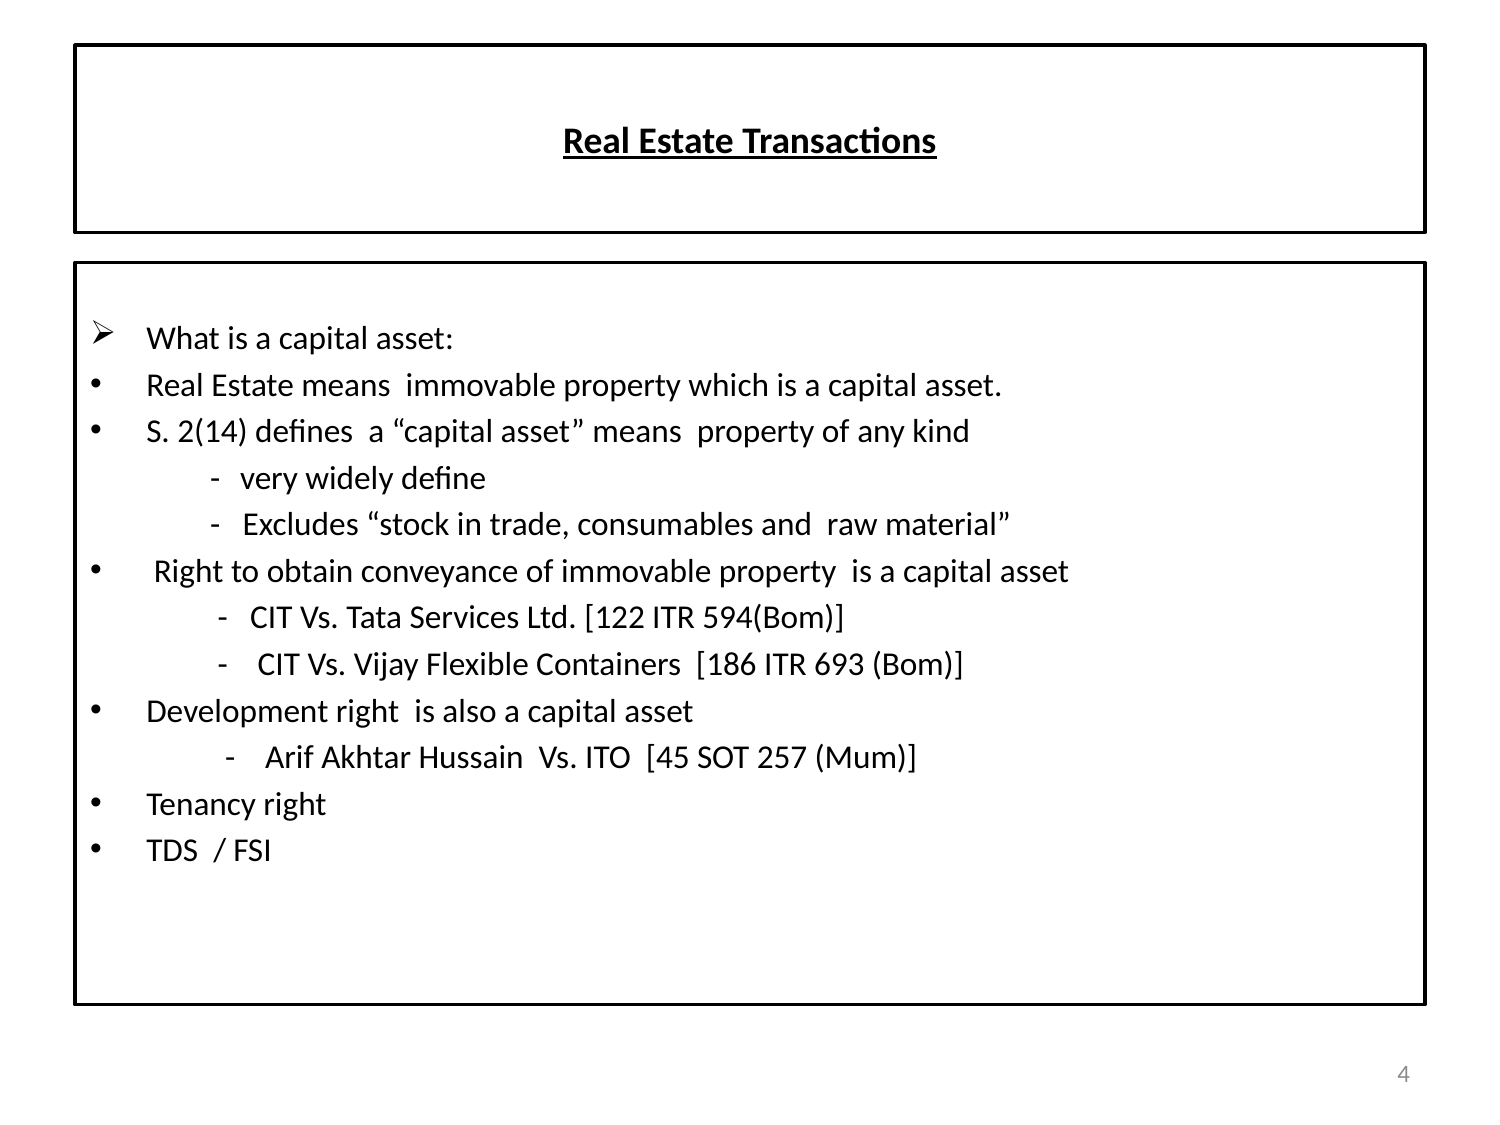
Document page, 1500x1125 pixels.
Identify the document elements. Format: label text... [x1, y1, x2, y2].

slide_number 4 [1074, 1042, 1425, 1103]
list What is a capital asset: Real Estate means immovable property which is a capital asset. S. 2(14) defines a “capital asset” means property of any kind - very widely define - Excludes “stock in trade, consumables and raw material” Right to obtain conveyance of immovable property is a capital asset - CIT Vs. Tata Services Ltd. [122 ITR 594(Bom)] - CIT Vs. Vijay Flexible Containers [186 ITR 693 (Bom)] Development right is also a capital asset - Arif Akhtar Hussain Vs. ITO [45 SOT 257 (Mum)] Tenancy right TDS / FSI [75, 262, 1425, 1005]
title Real Estate Transactions [75, 45, 1425, 233]
